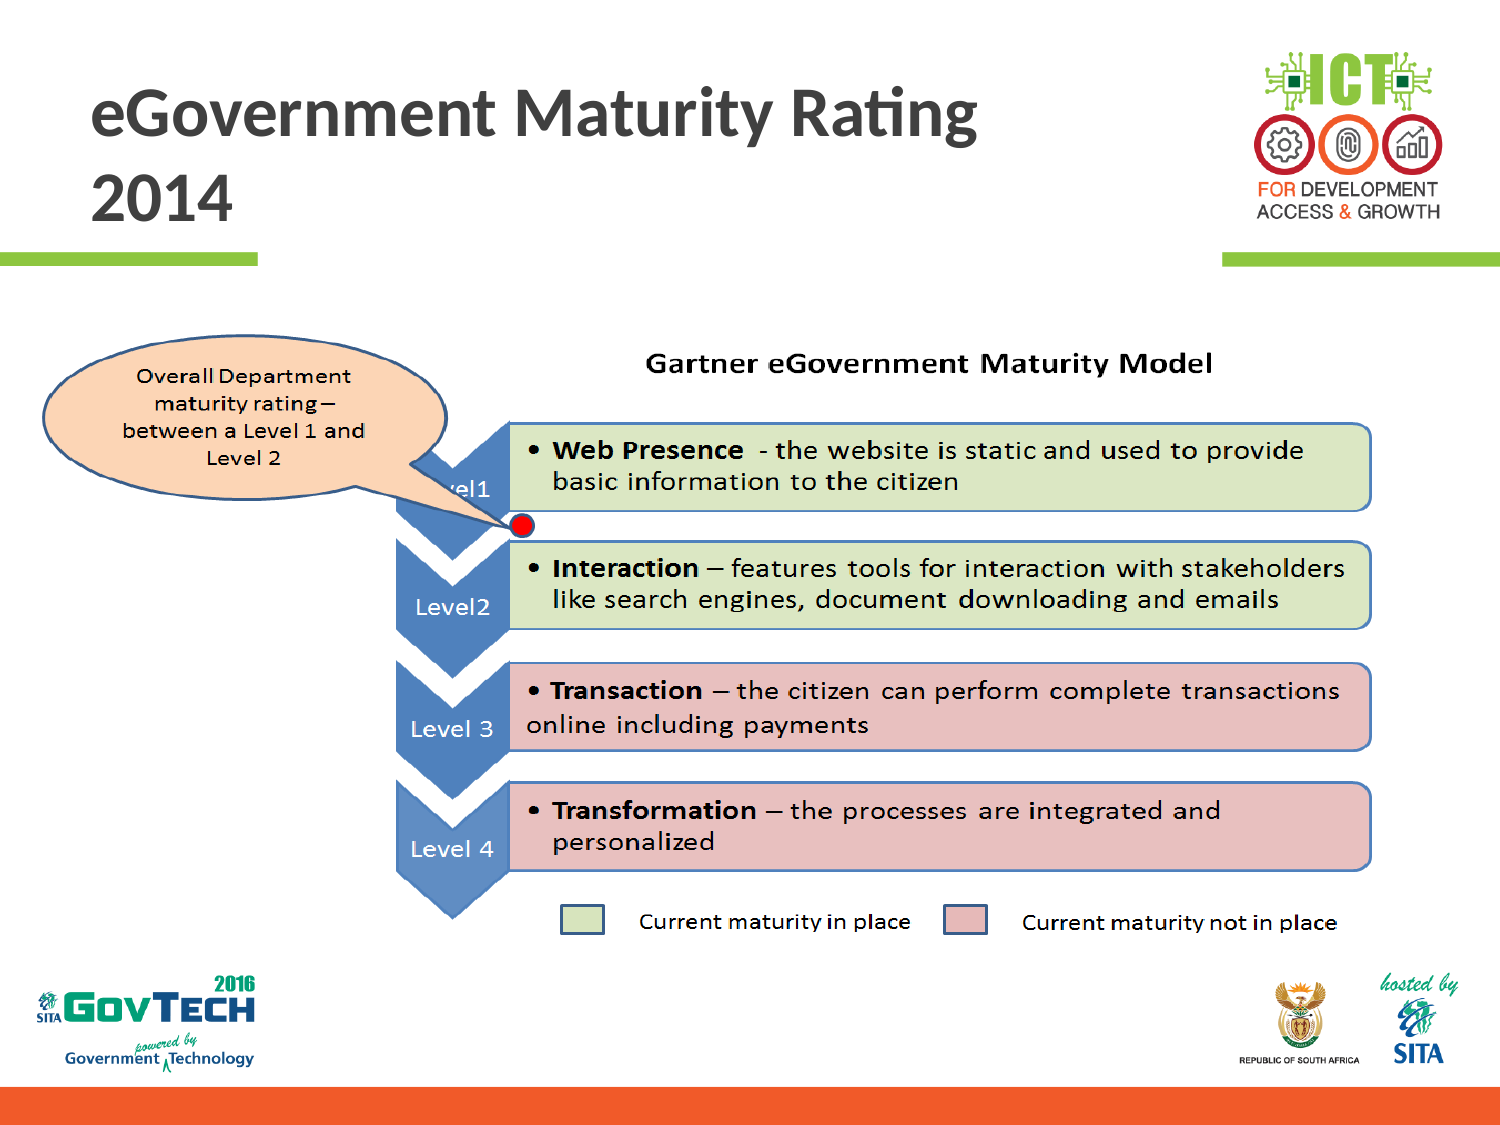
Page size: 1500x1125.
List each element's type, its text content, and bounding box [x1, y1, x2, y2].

title eGovernment Maturity Rating 2014 [75, 56, 1152, 244]
picture [0, 0, 1500, 1125]
